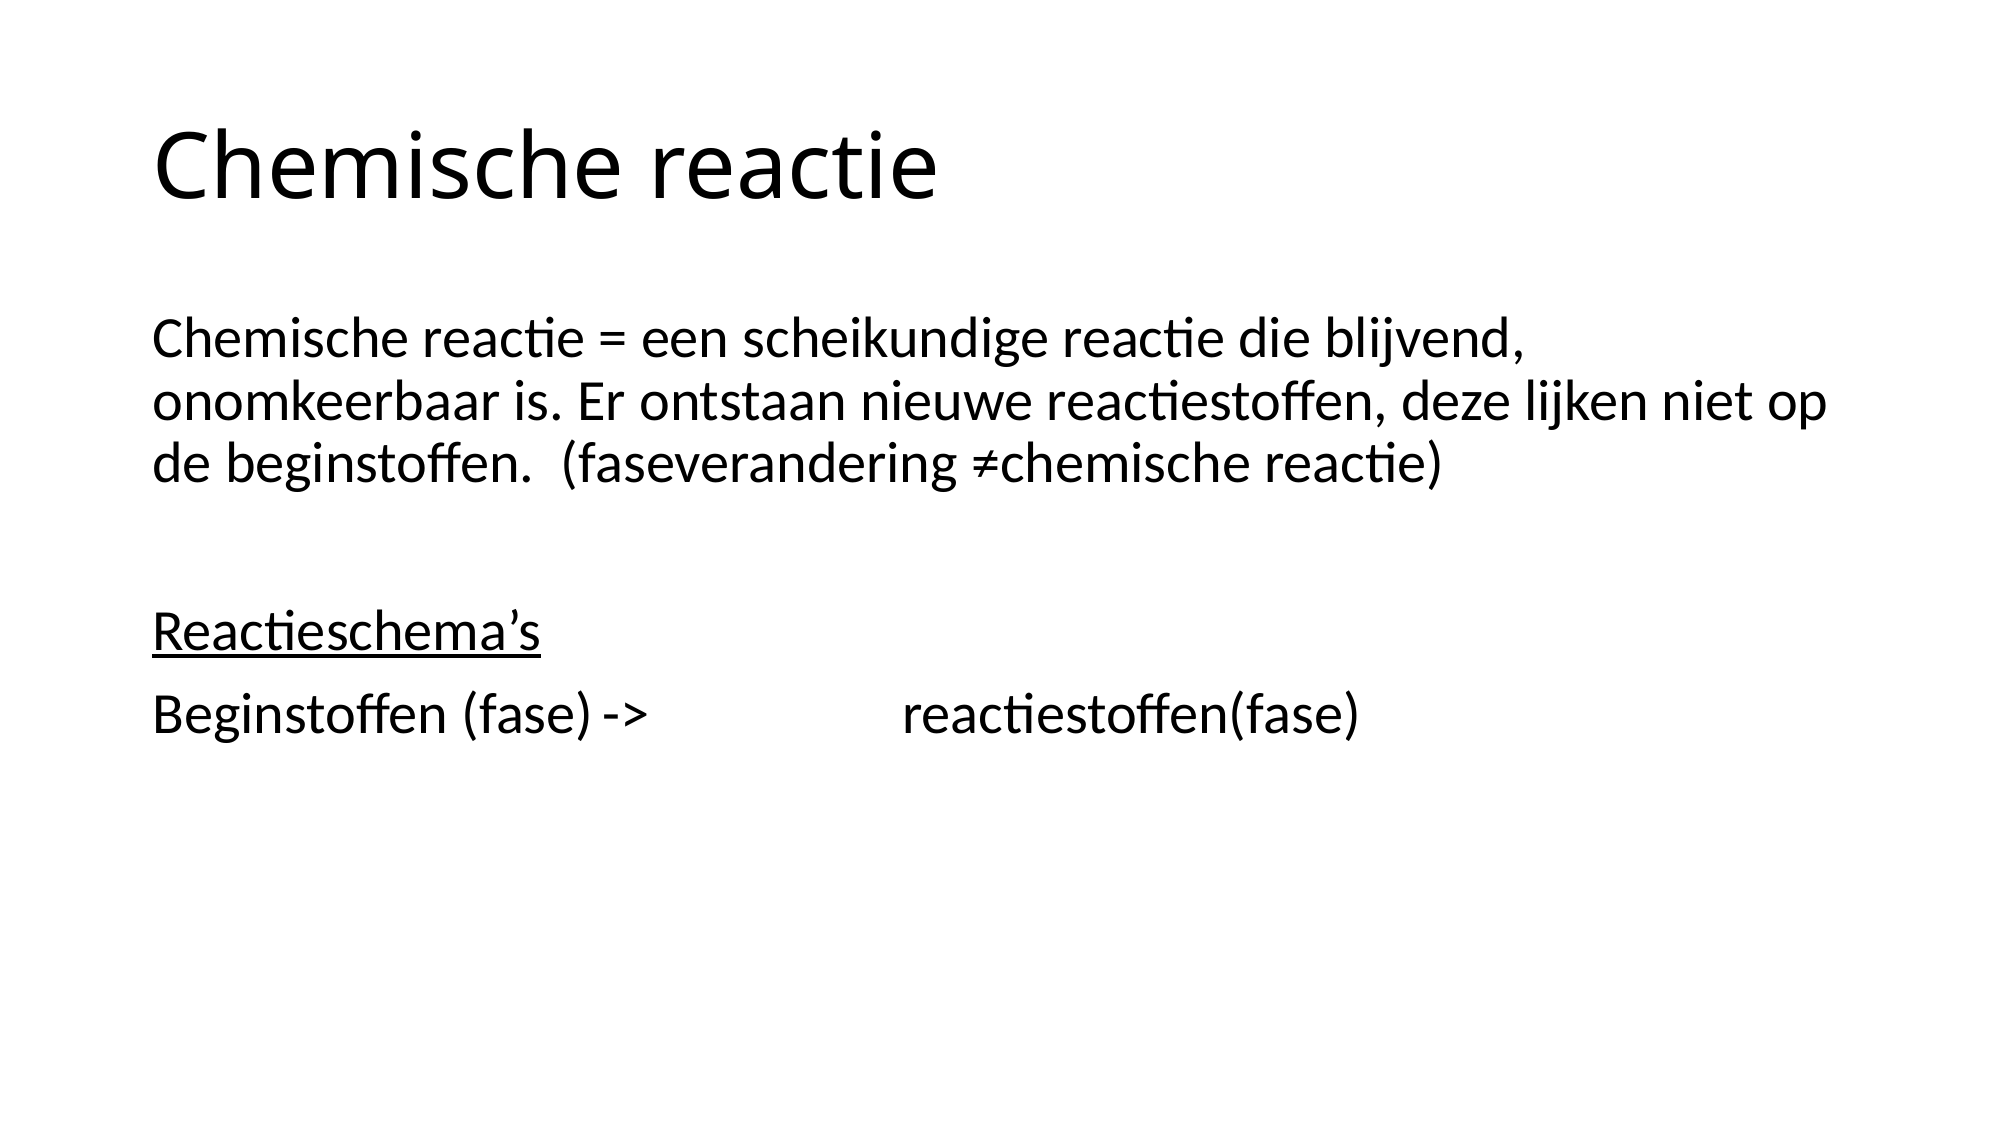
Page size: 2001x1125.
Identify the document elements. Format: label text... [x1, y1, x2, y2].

title Chemische reactie [137, 59, 1863, 278]
list Chemische reactie = een scheikundige reactie die blijvend, onomkeerbaar is. Er ontstaan nieuwe reactiestoffen, deze lijken niet op de beginstoffen. (faseverandering ≠chemische reactie) Reactieschema’s Beginstoffen (fase) -> reactiestoffen(fase) [137, 299, 1863, 1014]
